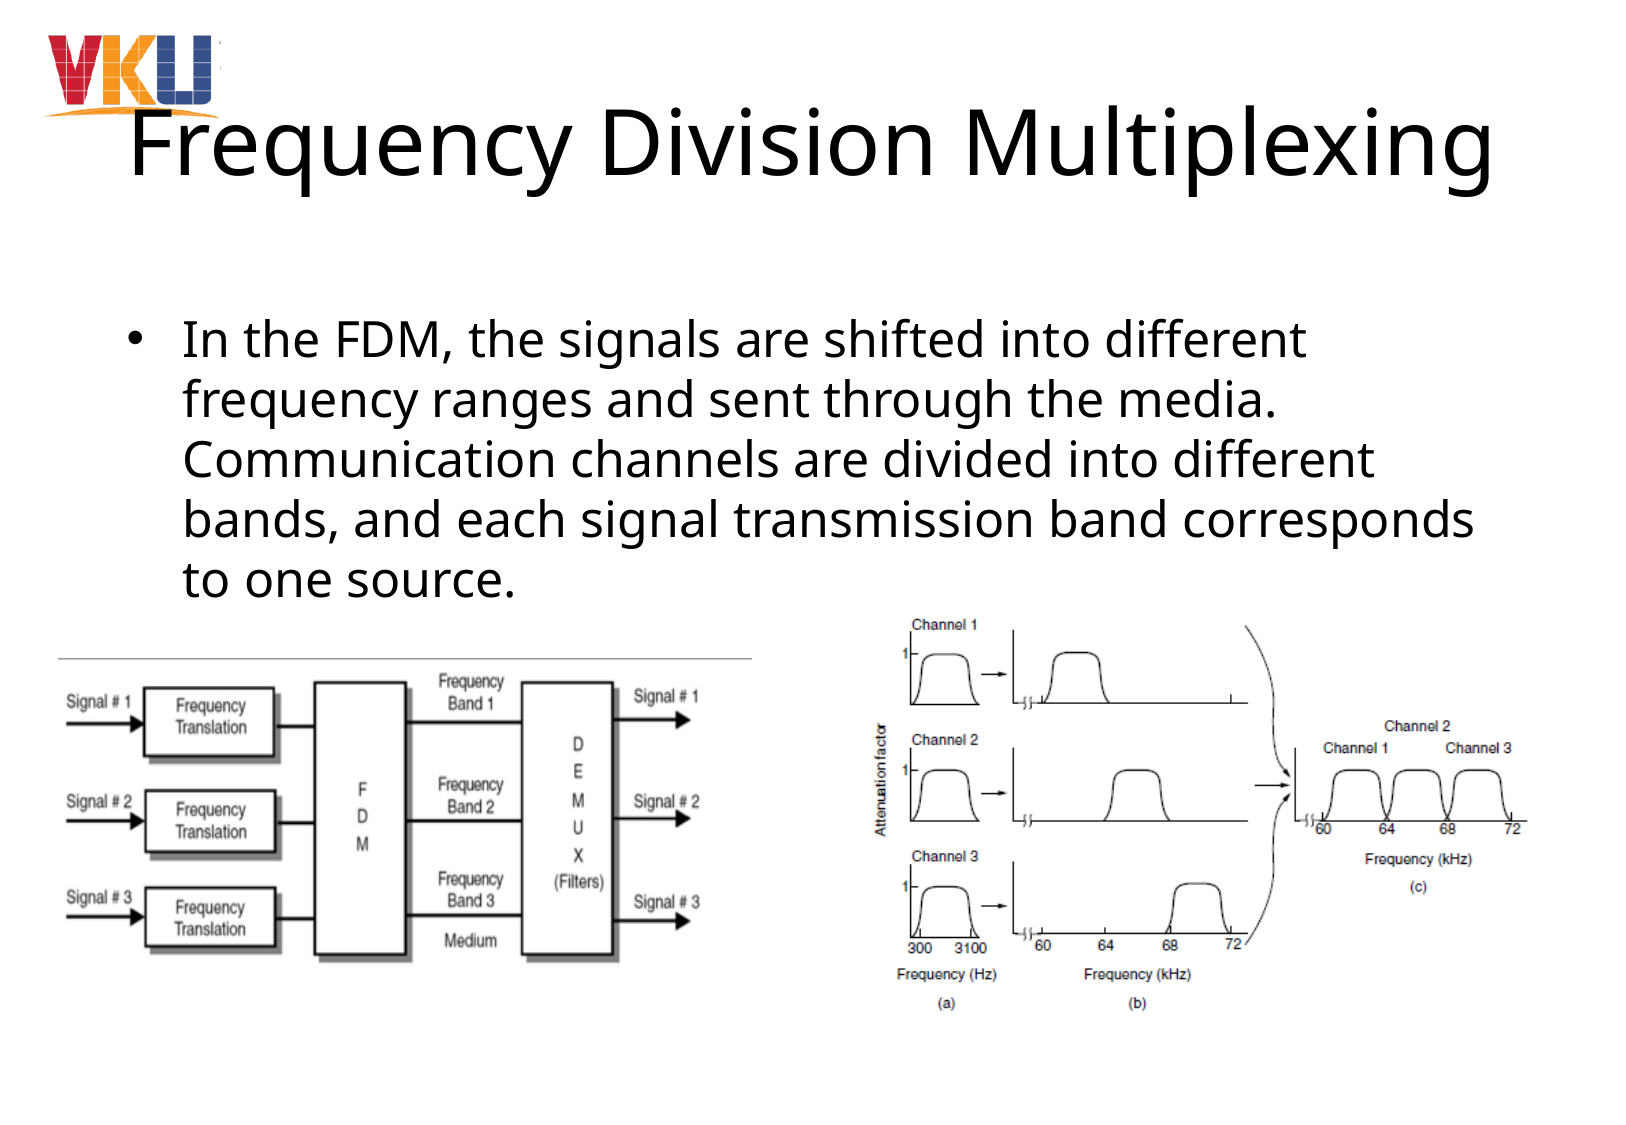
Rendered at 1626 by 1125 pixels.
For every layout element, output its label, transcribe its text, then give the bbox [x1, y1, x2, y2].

picture [32, 21, 228, 129]
picture [854, 593, 1552, 1022]
list In the FDM, the signals are shifted into different frequency ranges and sent through the media. Communication channels are divided into different bands, and each signal transmission band corresponds to one source. [111, 299, 1514, 628]
title Frequency Division Multiplexing [81, 45, 1544, 233]
picture [58, 658, 752, 993]
